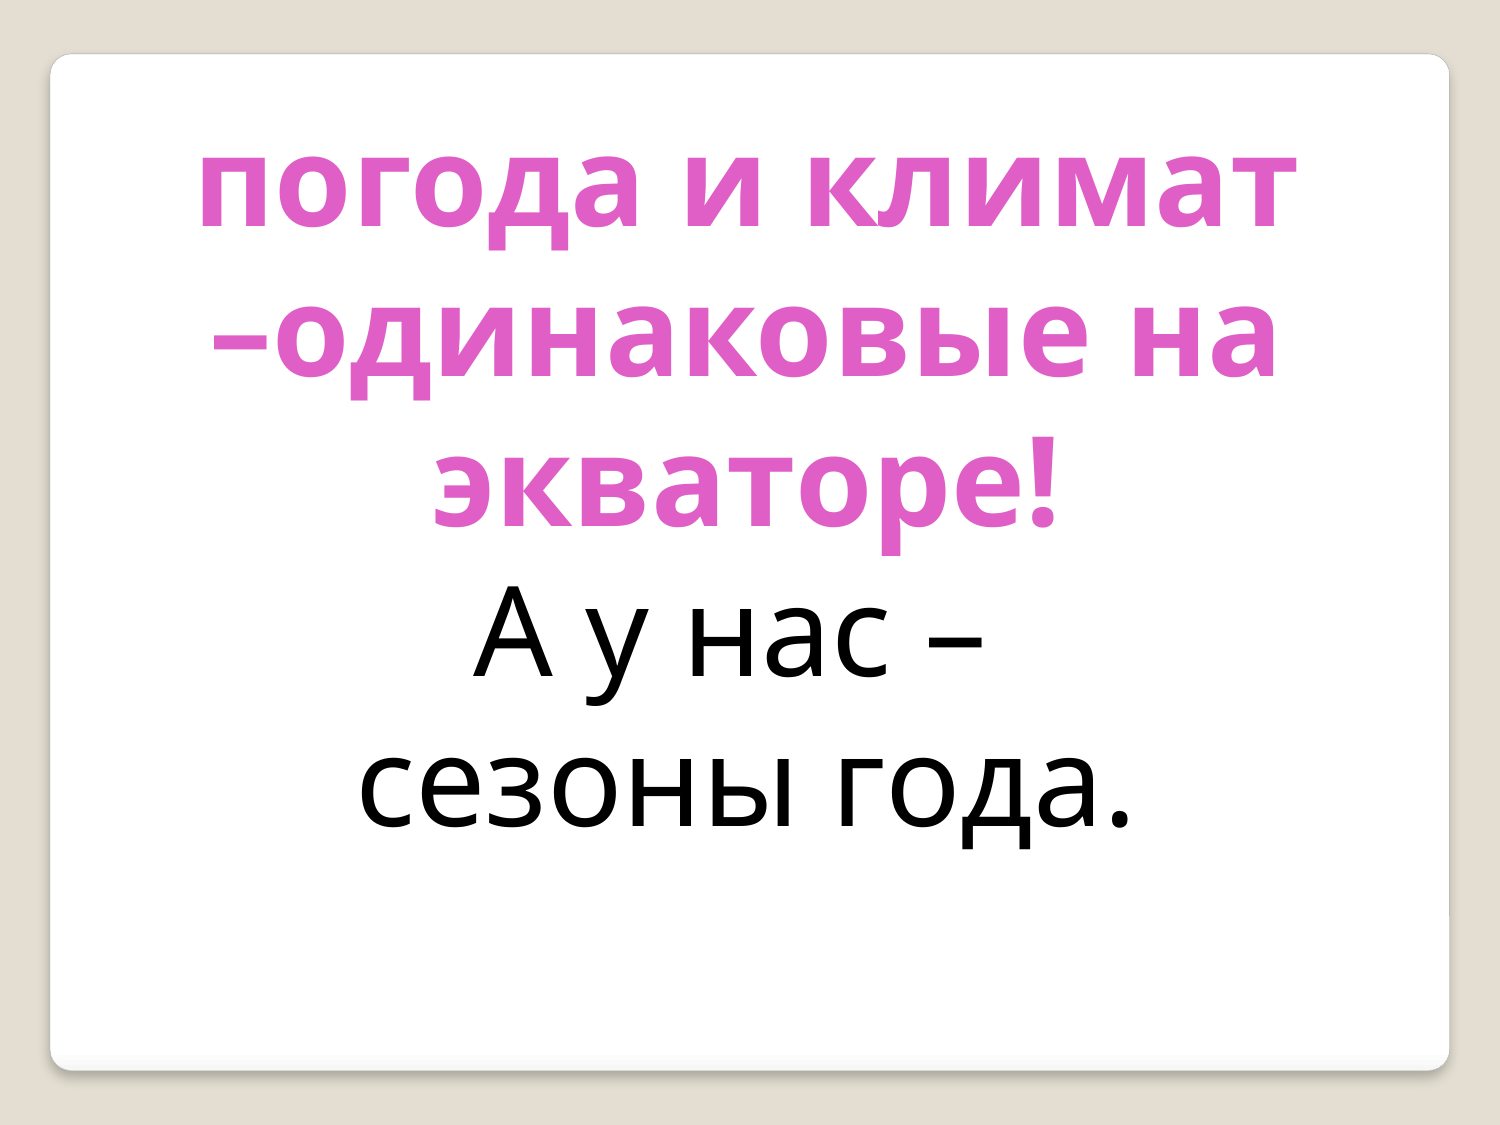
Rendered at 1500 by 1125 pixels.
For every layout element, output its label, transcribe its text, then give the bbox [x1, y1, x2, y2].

text_box погода и климат –одинаковые на экваторе! А у нас – сезоны года. [152, 93, 1341, 859]
